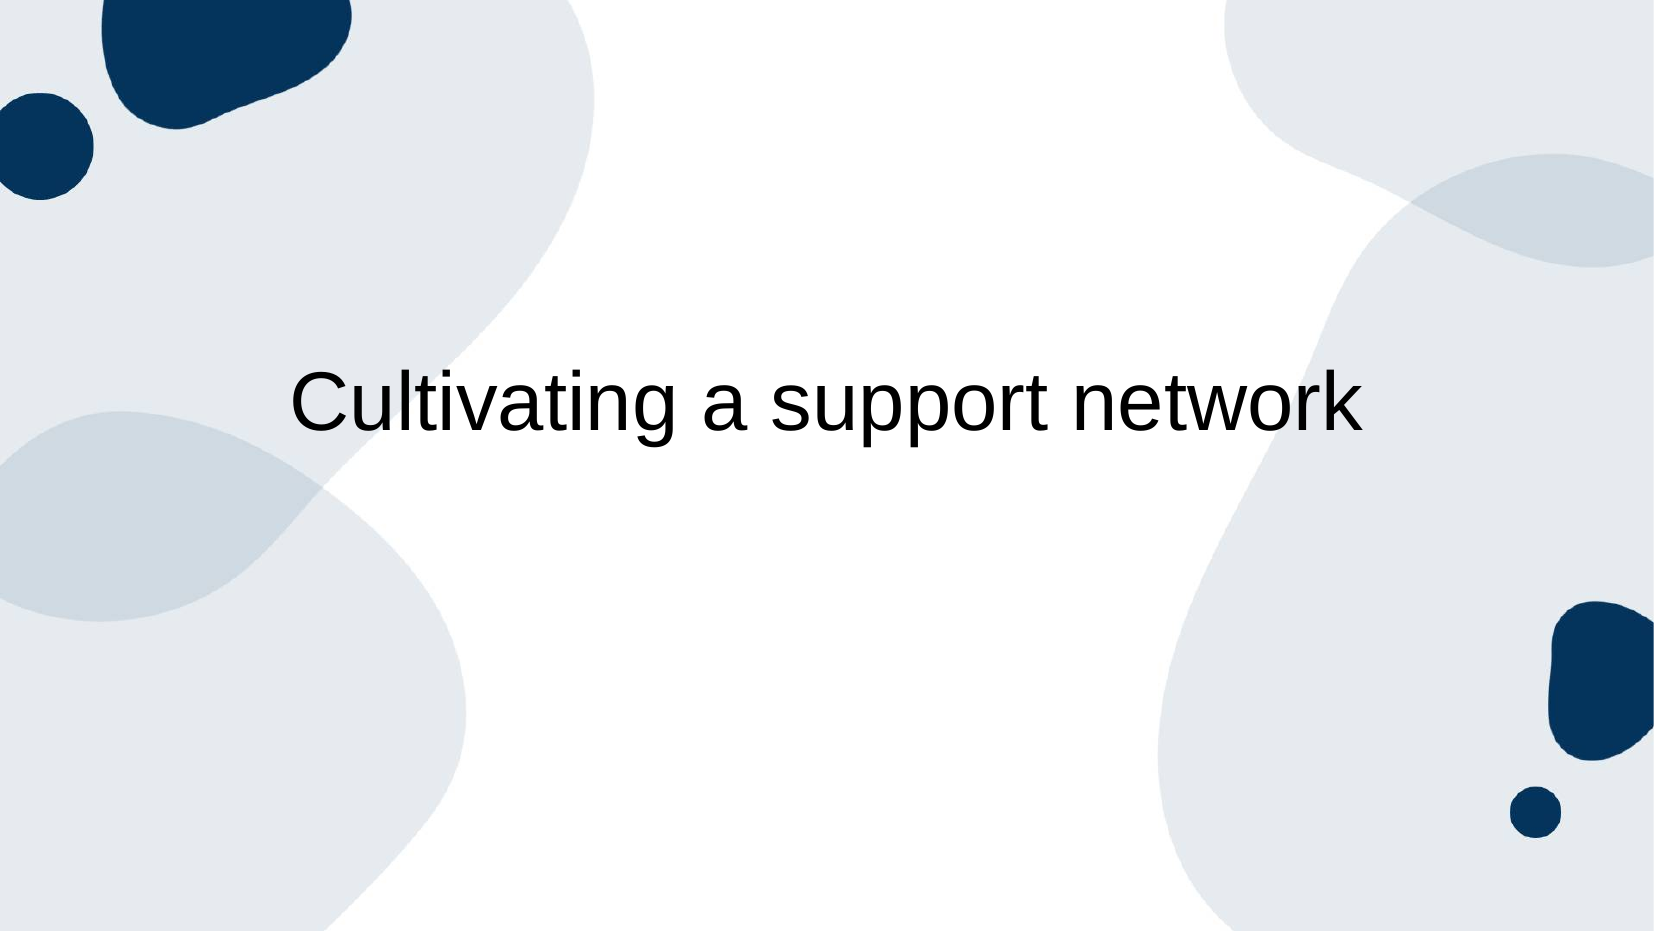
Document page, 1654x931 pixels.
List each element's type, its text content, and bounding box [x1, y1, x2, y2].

picture [0, 0, 1654, 931]
subtitle Cultivating a support network [82, 37, 1571, 757]
